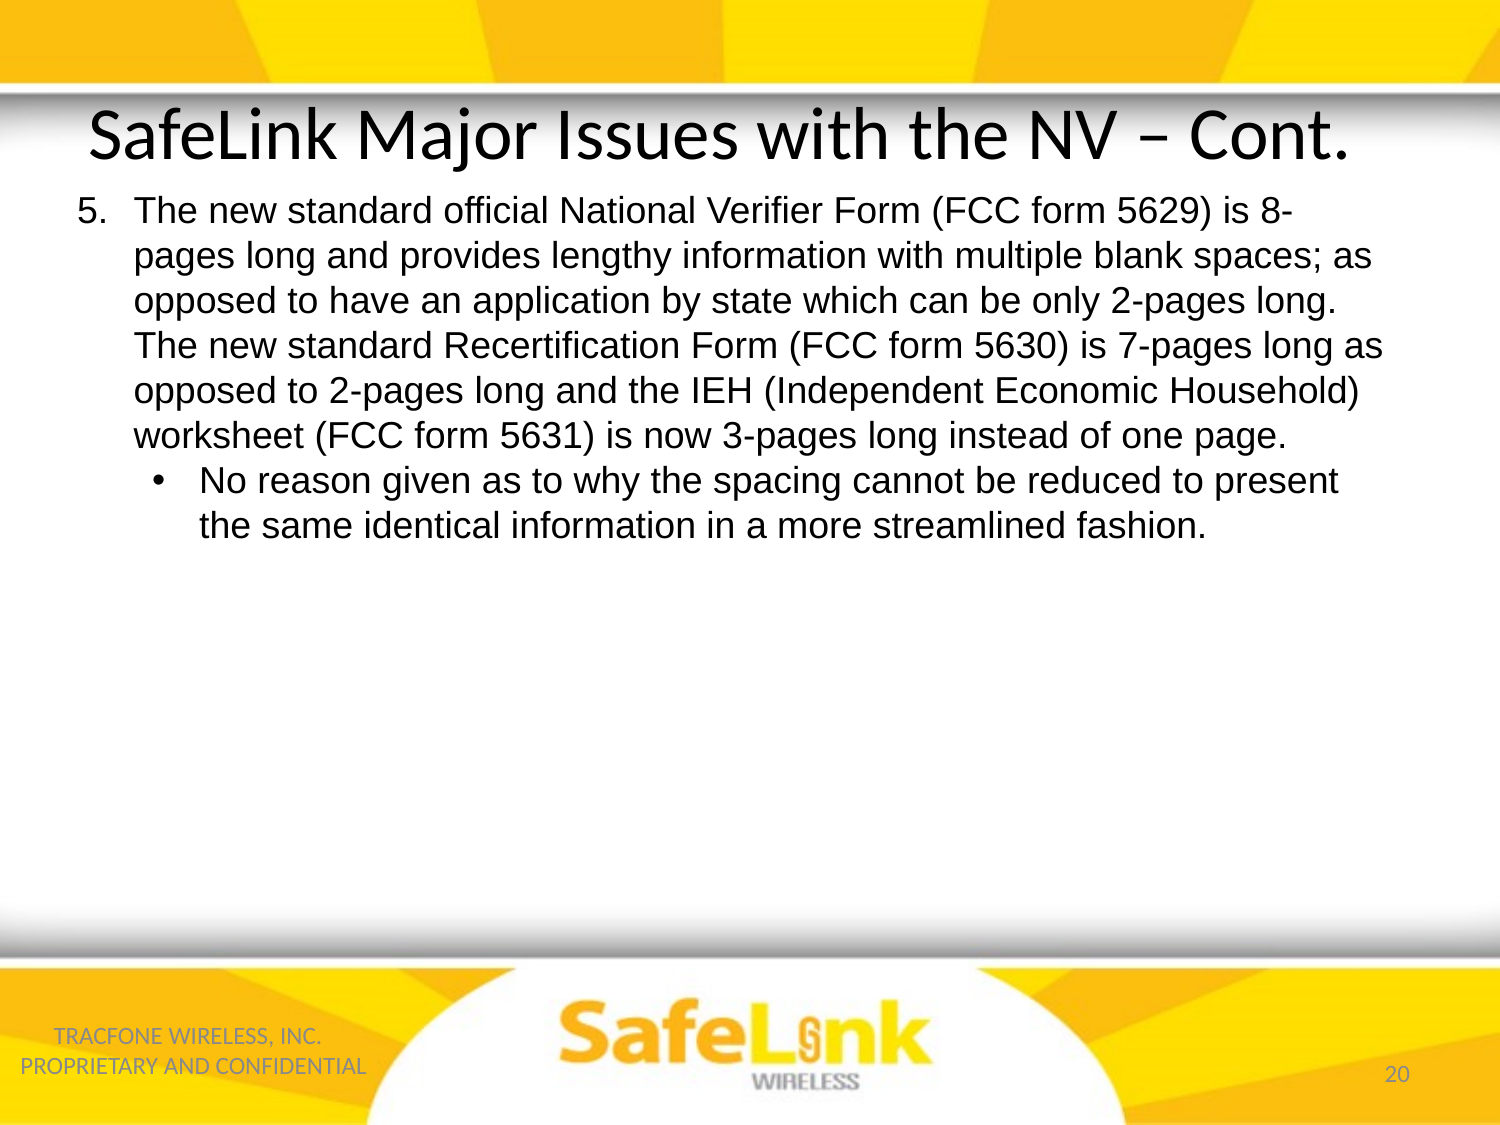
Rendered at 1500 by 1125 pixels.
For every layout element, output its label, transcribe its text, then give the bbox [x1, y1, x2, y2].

footer TRACFONE WIRELESS, INC. PROPRIETARY AND CONFIDENTIAL [0, 1012, 388, 1088]
text_box SafeLink Major Issues with the NV – Cont. [32, 77, 1408, 181]
slide_number 20 [1074, 1042, 1425, 1103]
picture [0, 0, 1500, 1125]
text_box The new standard official National Verifier Form (FCC form 5629) is 8-pages long and provides lengthy information with multiple blank spaces; as opposed to have an application by state which can be only 2-pages long. The new standard Recertification Form (FCC form 5630) is 7-pages long as opposed to 2-pages long and the IEH (Independent Economic Household) worksheet (FCC form 5631) is now 3-pages long instead of one page. No reason given as to why the spacing cannot be reduced to present the same identical information in a more streamlined fashion. [62, 181, 1400, 599]
